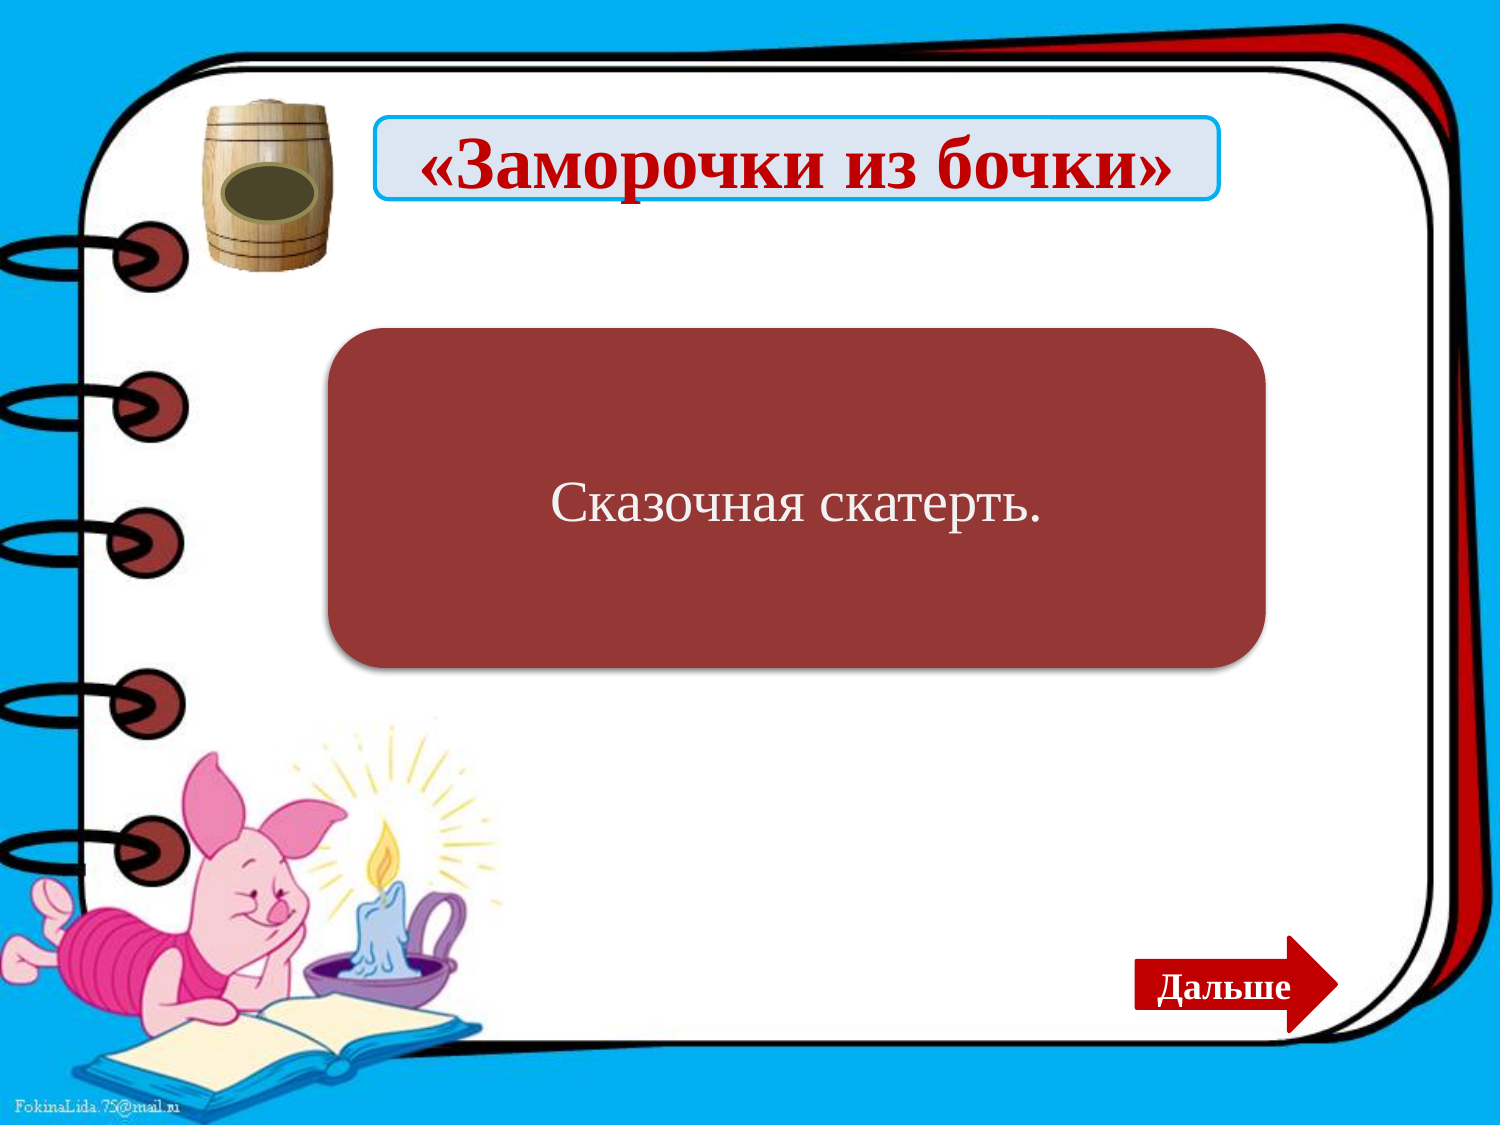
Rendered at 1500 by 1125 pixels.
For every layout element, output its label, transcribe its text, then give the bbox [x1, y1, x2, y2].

text_box «Заморочки из бочки» [372, 115, 1221, 202]
text_box Дальше [1134, 935, 1338, 1034]
picture [0, 23, 1492, 1125]
text_box [326, 326, 1268, 671]
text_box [187, 93, 352, 280]
